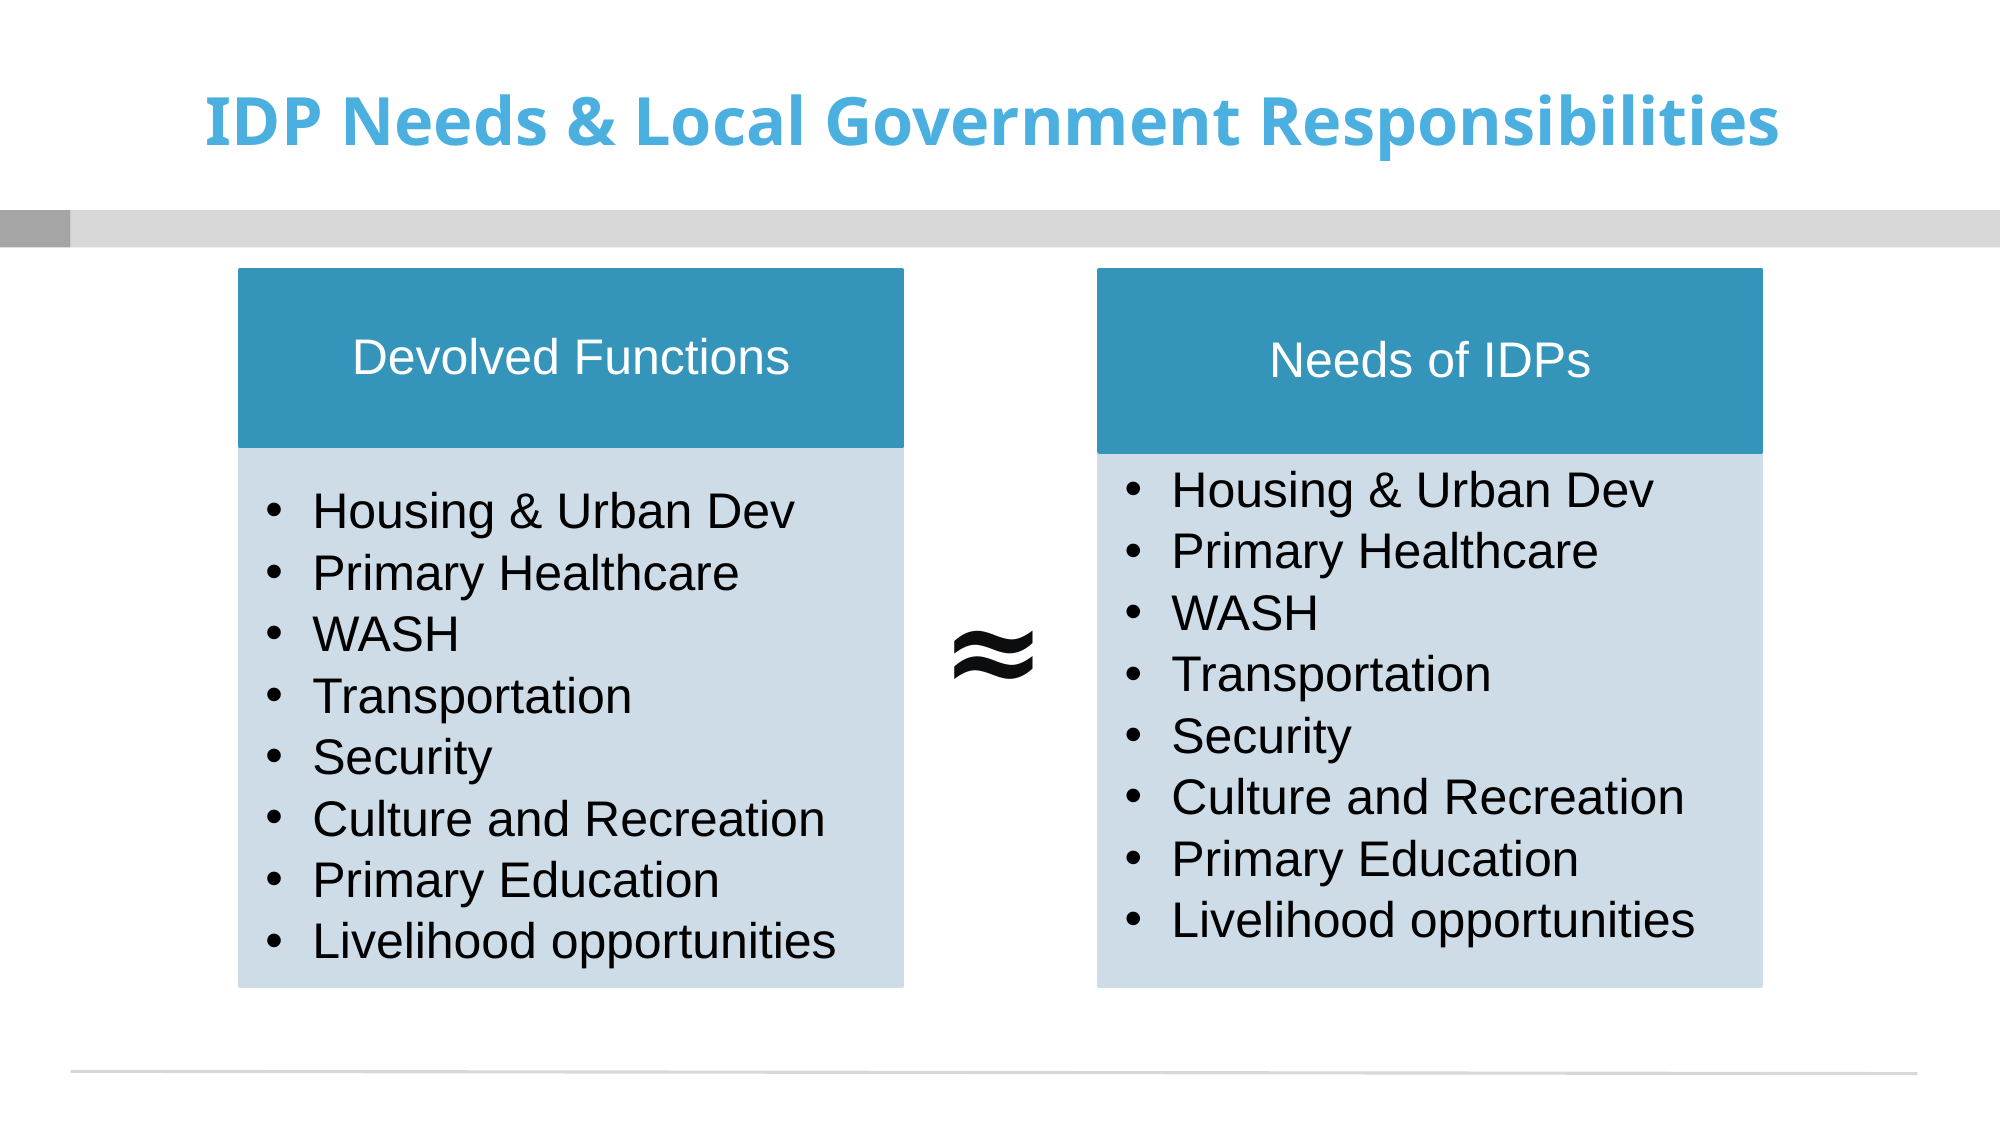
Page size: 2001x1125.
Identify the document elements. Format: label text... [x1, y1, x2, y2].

text_box Housing & Urban Dev Primary Healthcare WASH Transportation Security Culture and Recreation Primary Education Livelihood opportunities [1097, 453, 1763, 988]
text_box Devolved Functions [238, 268, 904, 448]
text_box Needs of IDPs [1097, 268, 1763, 454]
title IDP Needs & Local Government Responsibilities [70, 37, 1918, 200]
text_box Housing & Urban Dev Primary Healthcare WASH Transportation Security Culture and Recreation Primary Education Livelihood opportunities [238, 448, 904, 988]
text_box ≈ [926, 562, 1074, 728]
